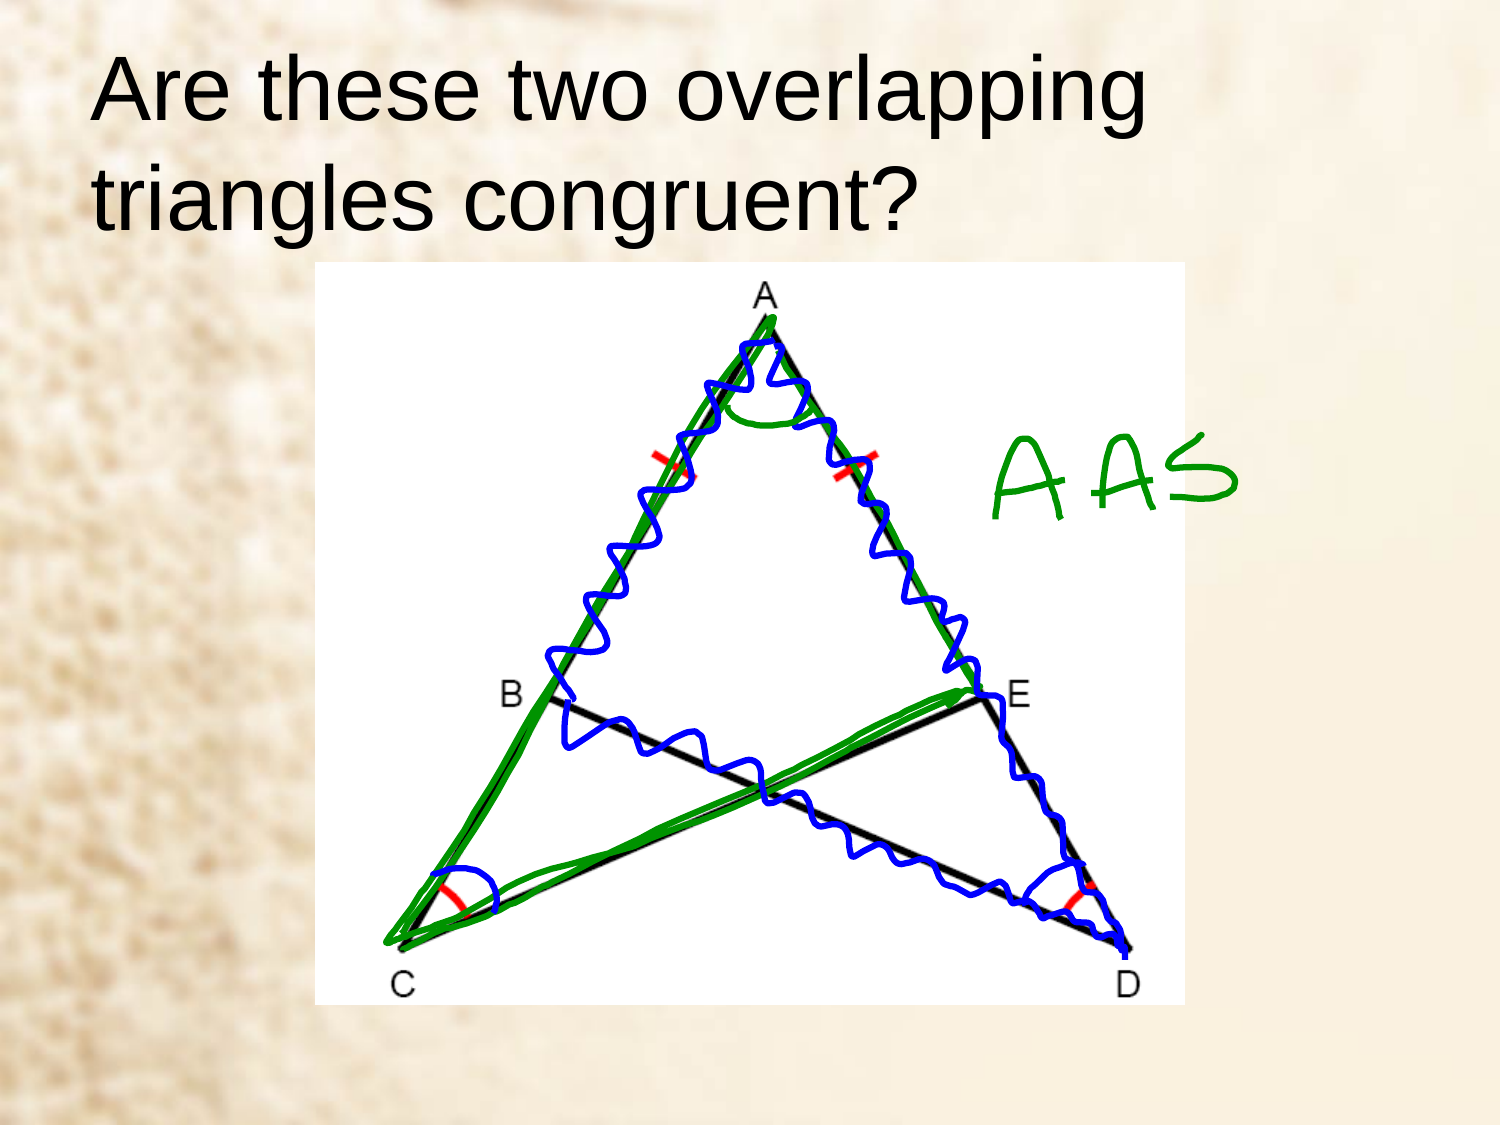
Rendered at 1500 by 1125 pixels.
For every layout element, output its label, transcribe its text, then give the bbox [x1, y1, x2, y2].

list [315, 262, 1185, 1006]
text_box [995, 434, 1236, 520]
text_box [547, 339, 1128, 961]
title Are these two overlapping triangles congruent? [74, 44, 1426, 233]
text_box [386, 316, 981, 951]
picture [0, 0, 1500, 1125]
